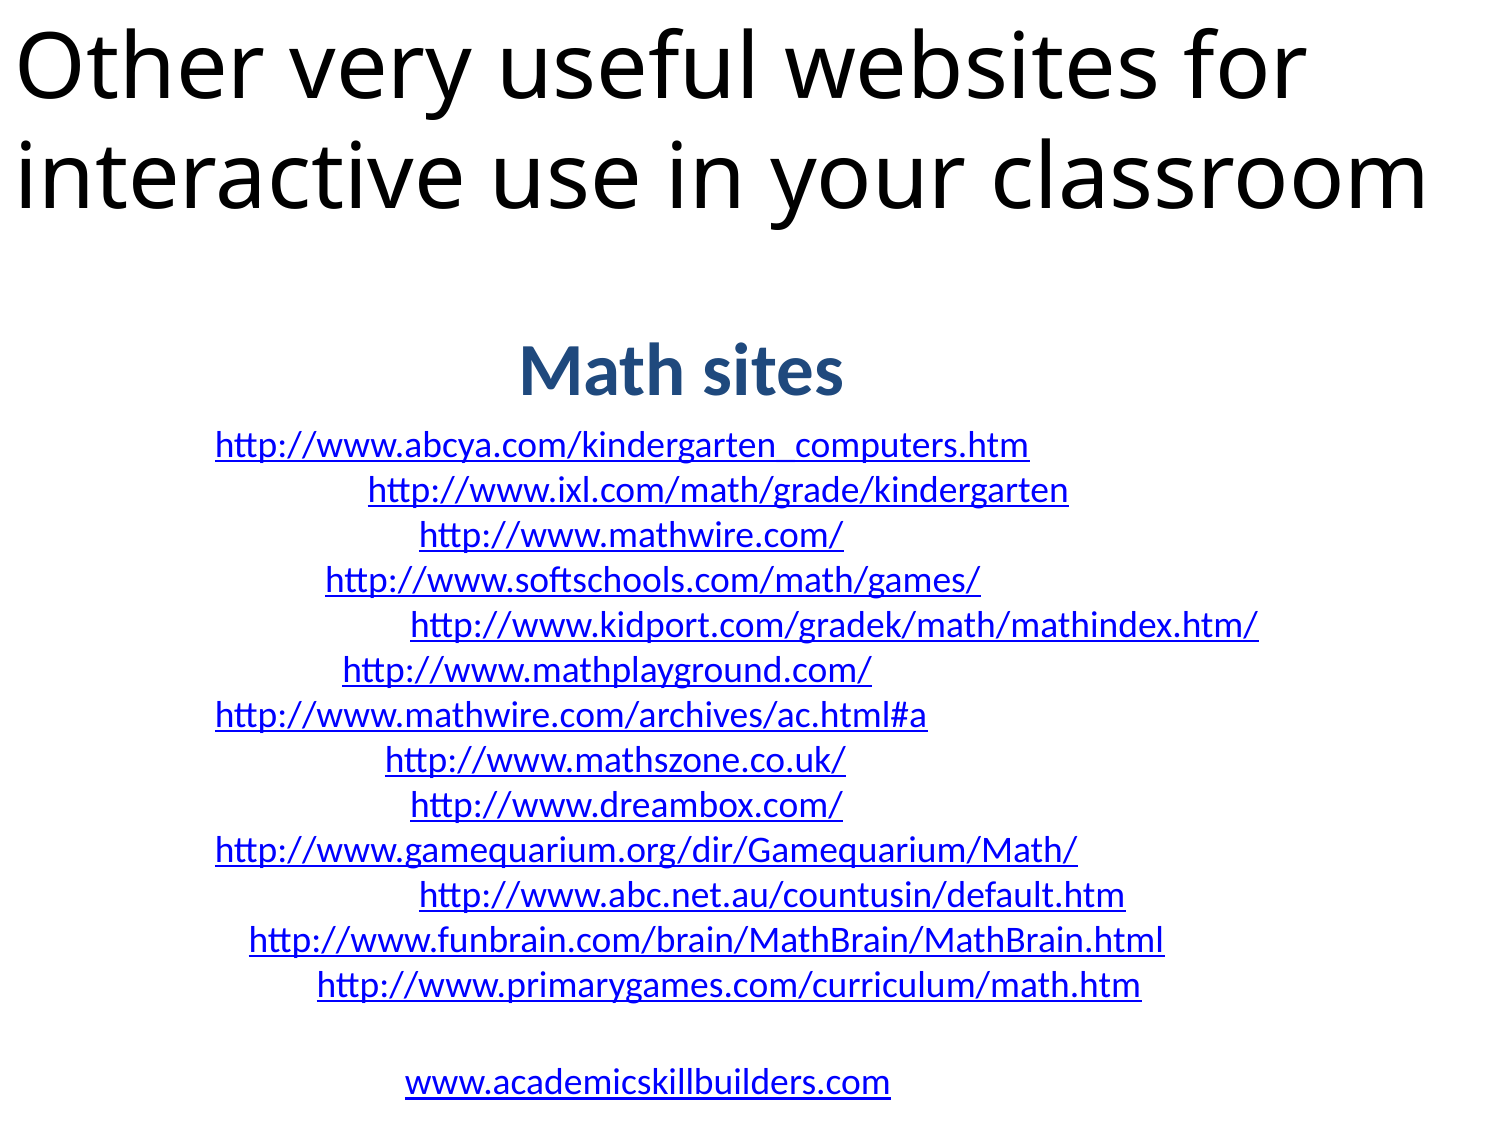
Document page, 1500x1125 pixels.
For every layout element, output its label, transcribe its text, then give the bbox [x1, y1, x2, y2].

text_box Math sites [324, 312, 1038, 418]
text_box www.academicskillbuilders.com [390, 1049, 907, 1125]
text_box http://www.abcya.com/kindergarten_computers.htm http://www.ixl.com/math/grade/kindergarten http://www.mathwire.com/ http://www.softschools.com/math/games/ http://www.kidport.com/gradek/math/mathindex.htm/ http://www.mathplayground.com/ http://www.mathwire.com/archives/ac.html#a http://www.mathszone.co.uk/ http://www.dreambox.com/ http://www.gamequarium.org/dir/Gamequarium/Math/ http://www.abc.net.au/countusin/default.htm http://www.funbrain.com/brain/MathBrain/MathBrain.html http://www.primarygames.com/curriculum/math.htm [199, 412, 1400, 1058]
text_box Other very useful websites for interactive use in your classroom [0, 0, 1500, 235]
